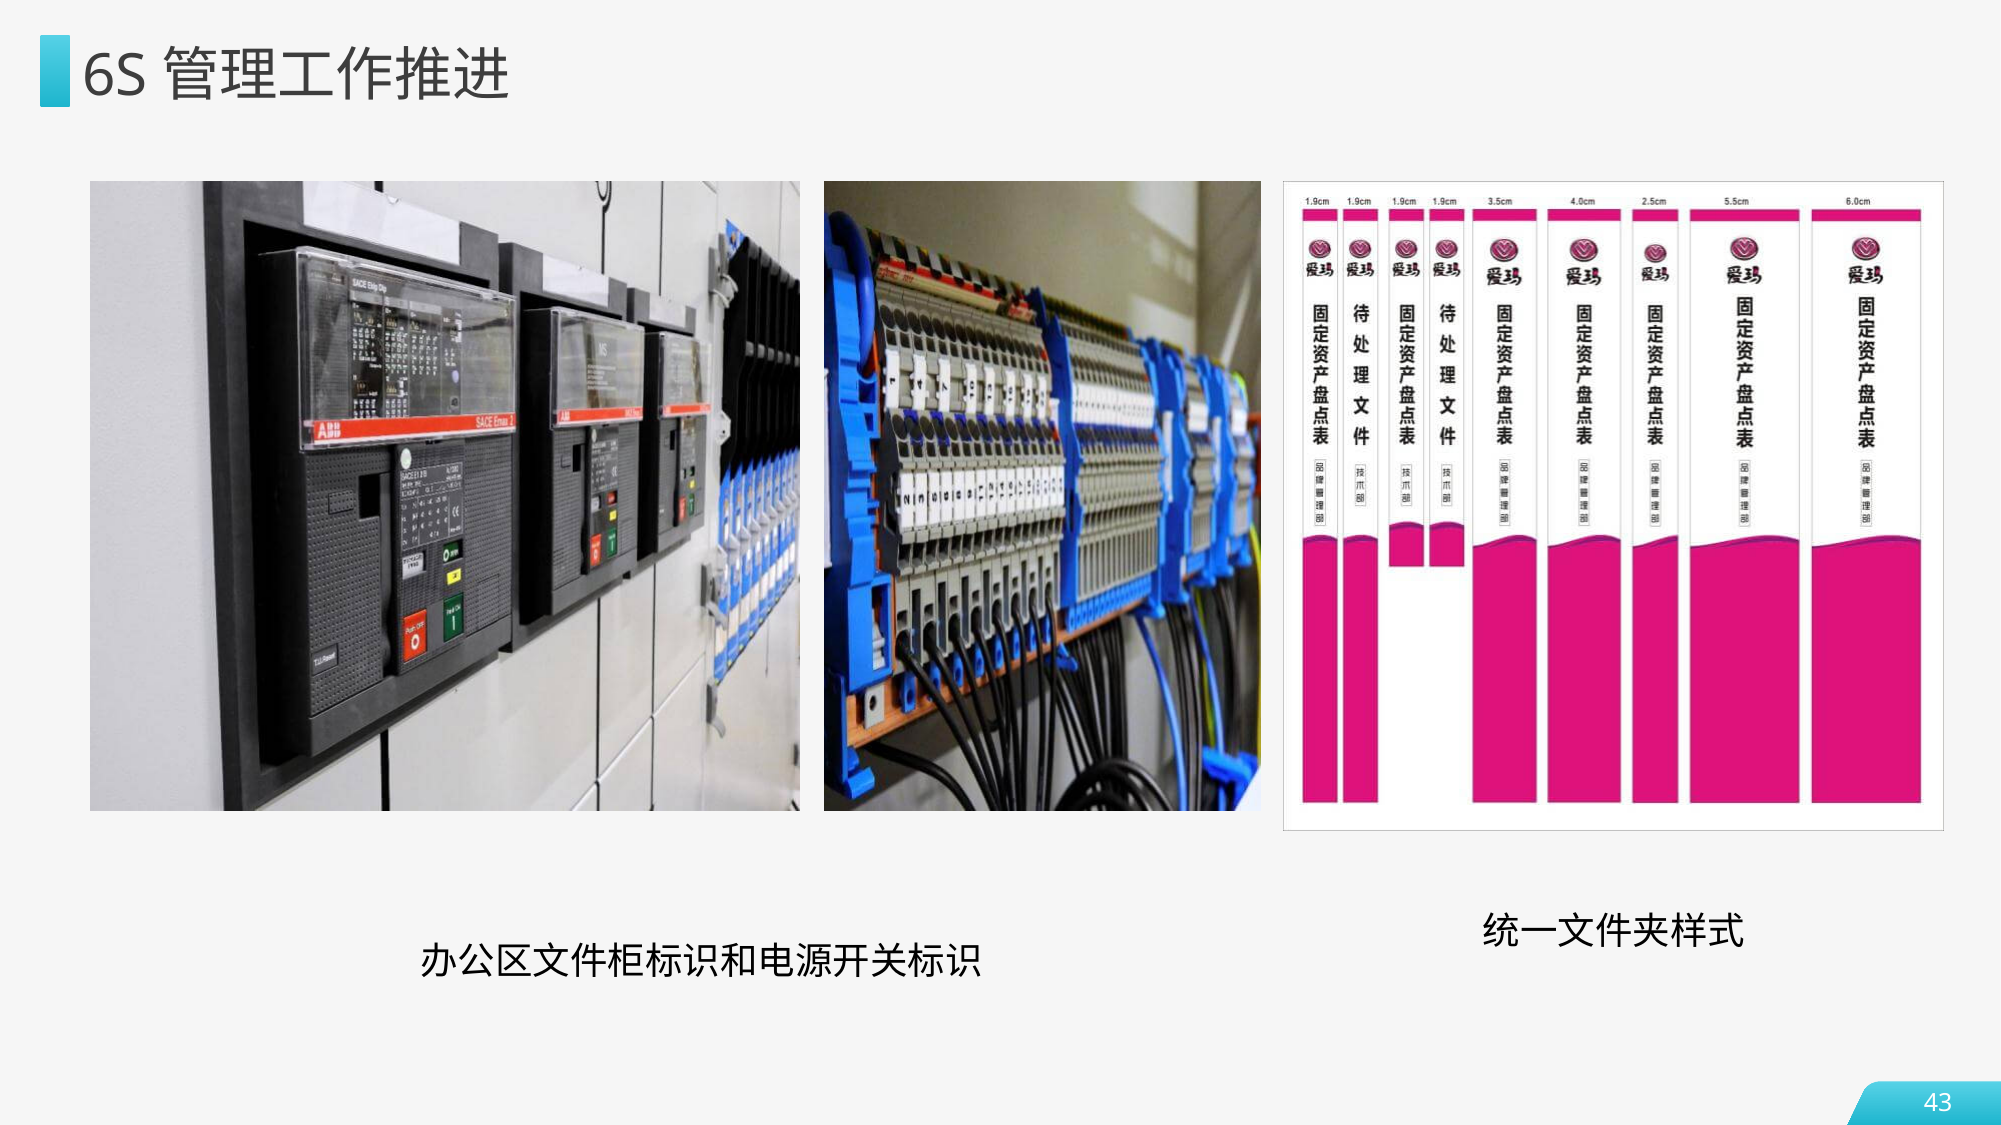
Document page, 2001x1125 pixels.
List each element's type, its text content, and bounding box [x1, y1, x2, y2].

text_box 统一文件夹样式 [1467, 899, 1760, 960]
text_box 办公区文件柜标识和电源开关标识 [405, 930, 998, 990]
picture [823, 180, 1261, 811]
text_box 6S管理工作推进 [82, 36, 1120, 107]
picture [1283, 180, 1945, 832]
text_box [40, 35, 70, 107]
picture [90, 180, 800, 811]
